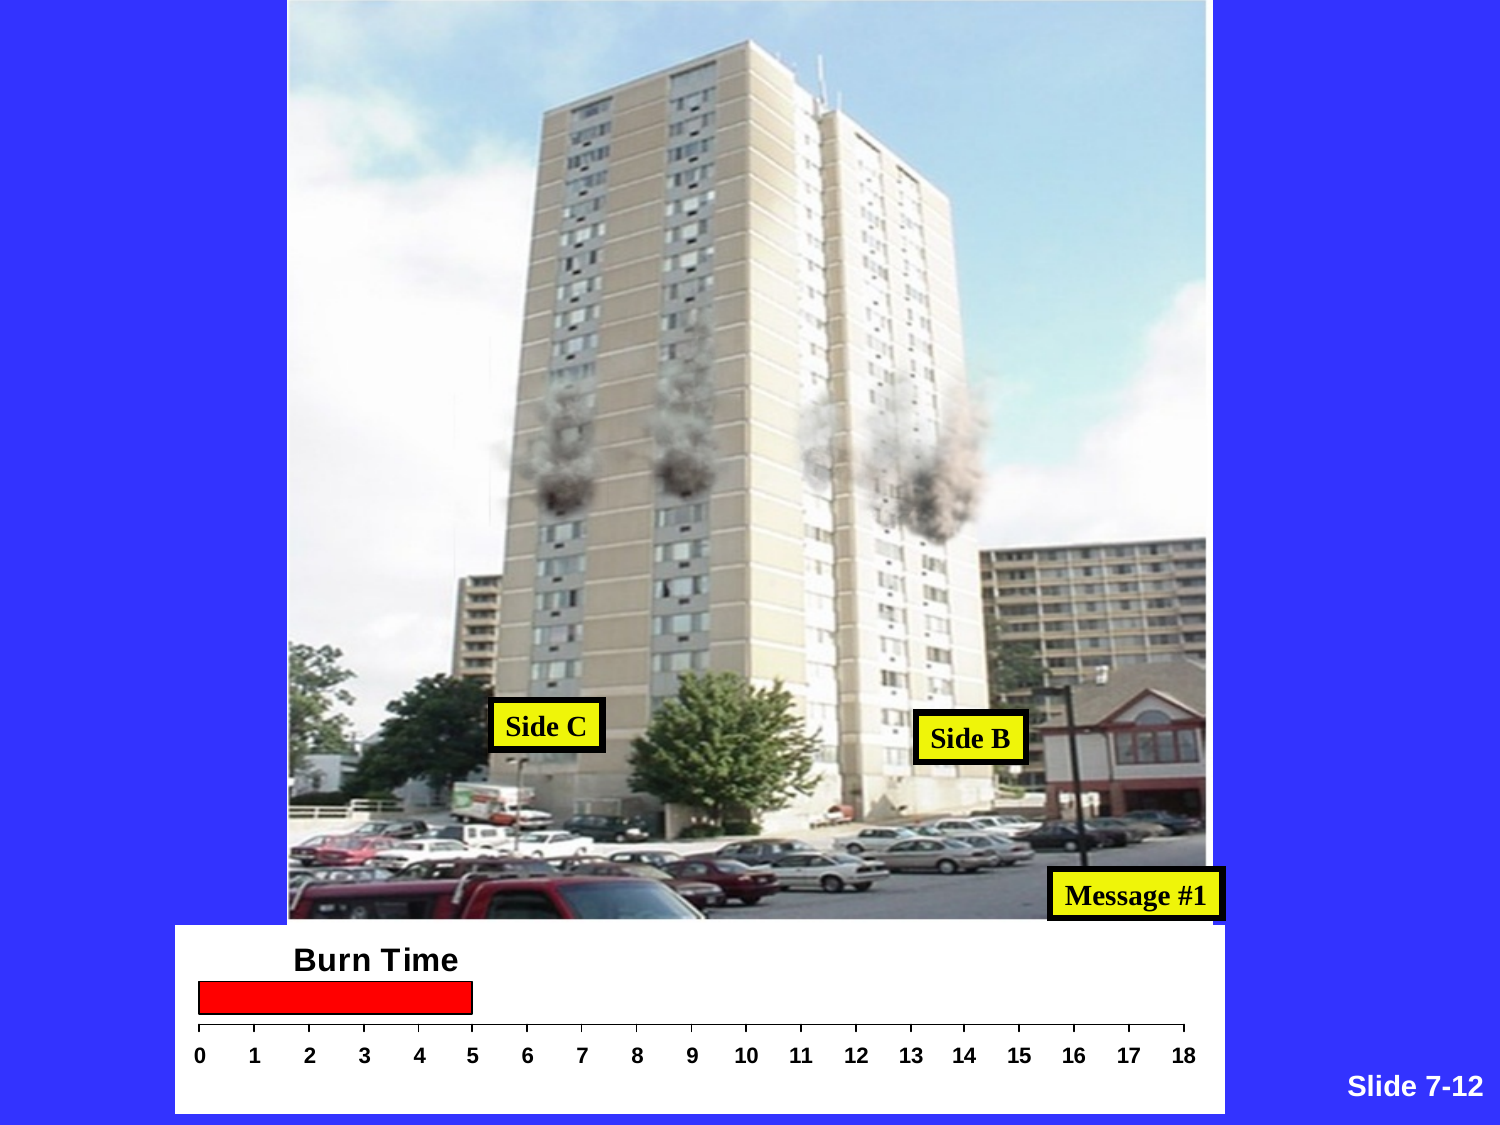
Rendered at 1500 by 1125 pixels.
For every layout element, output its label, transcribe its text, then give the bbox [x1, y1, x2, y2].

text_box Message #1 [1216, 868, 1223, 919]
picture [287, 0, 1213, 924]
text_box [174, 924, 1226, 1114]
slide_number Slide 7-154 [1148, 1059, 1500, 1125]
